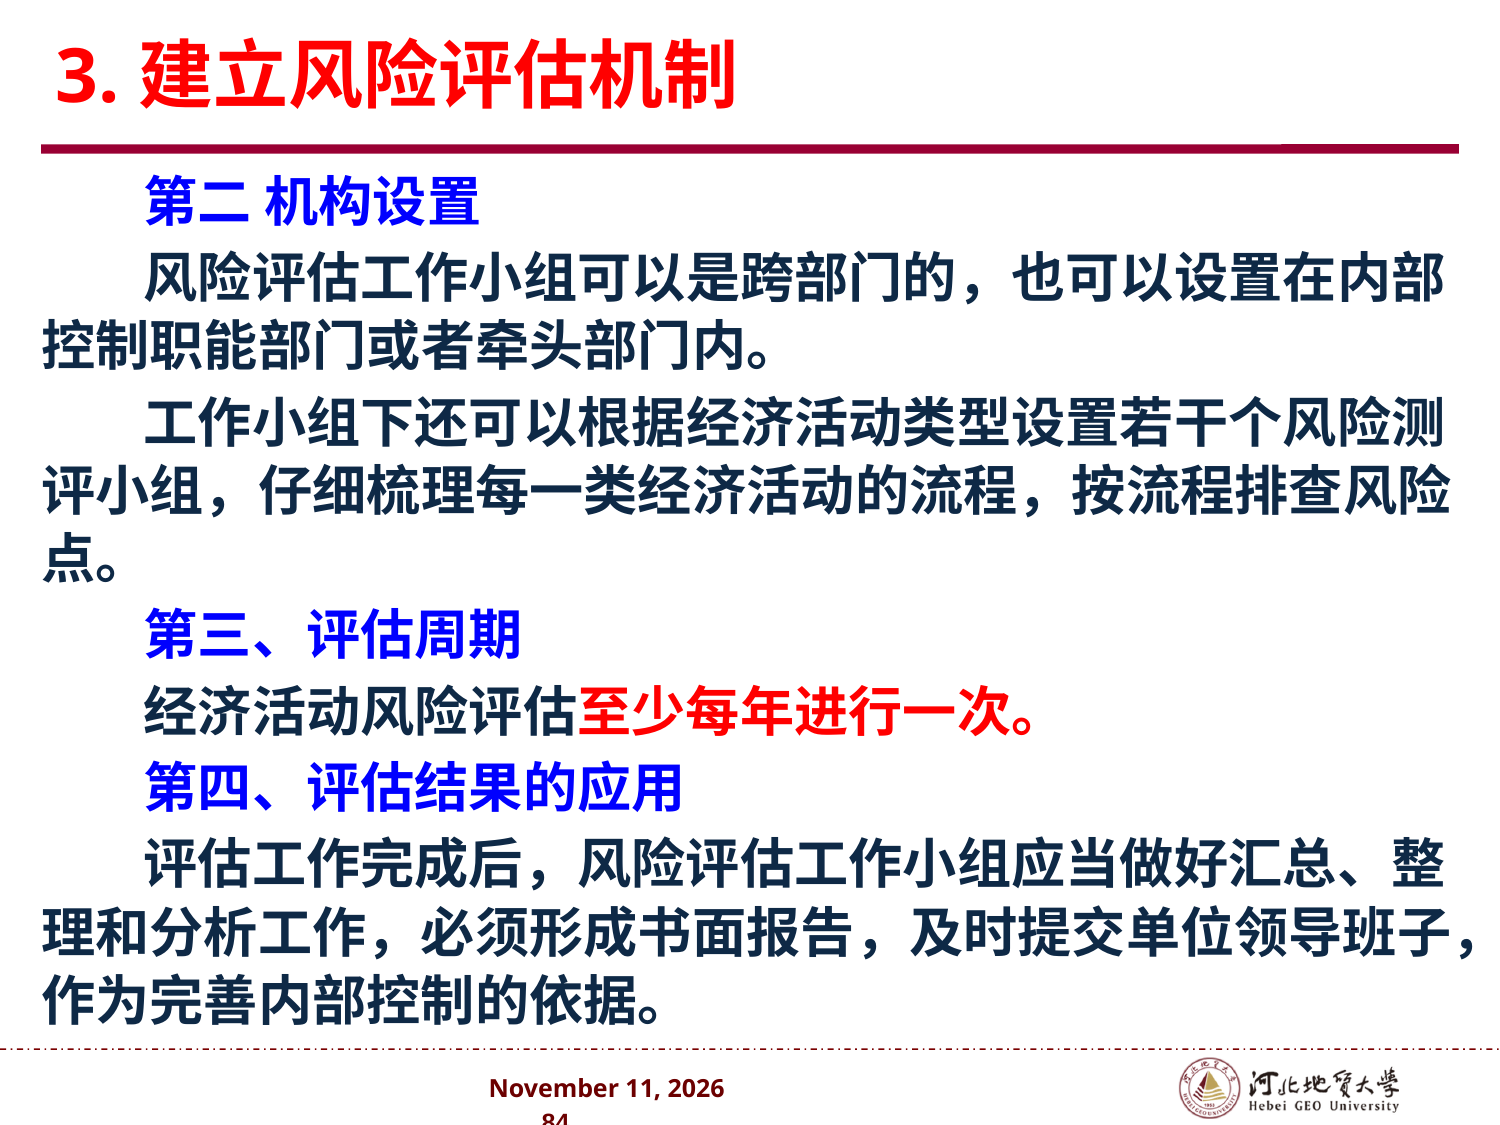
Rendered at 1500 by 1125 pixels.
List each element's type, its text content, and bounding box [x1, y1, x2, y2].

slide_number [473, 1064, 990, 1109]
picture [1159, 1049, 1420, 1125]
list 第二 机构设置 风险评估工作小组可以是跨部门的，也可以设置在内部控制职能部门或者牵头部门内。 工作小组下还可以根据经济活动类型设置若干个风险测评小组，仔细梳理每一类经济活动的流程，按流程排查风险点。 第三、评估周期 经济活动风险评估至少每年进行一次。 第四、评估结果的应用 评估工作完成后，风险评估工作小组应当做好汇总、整理和分析工作，必须形成书面报告，及时提交单位领导班子，作为完善内部控制的依据。 [40, 163, 1460, 1027]
title 3.建立风险评估机制 [40, 18, 1460, 126]
